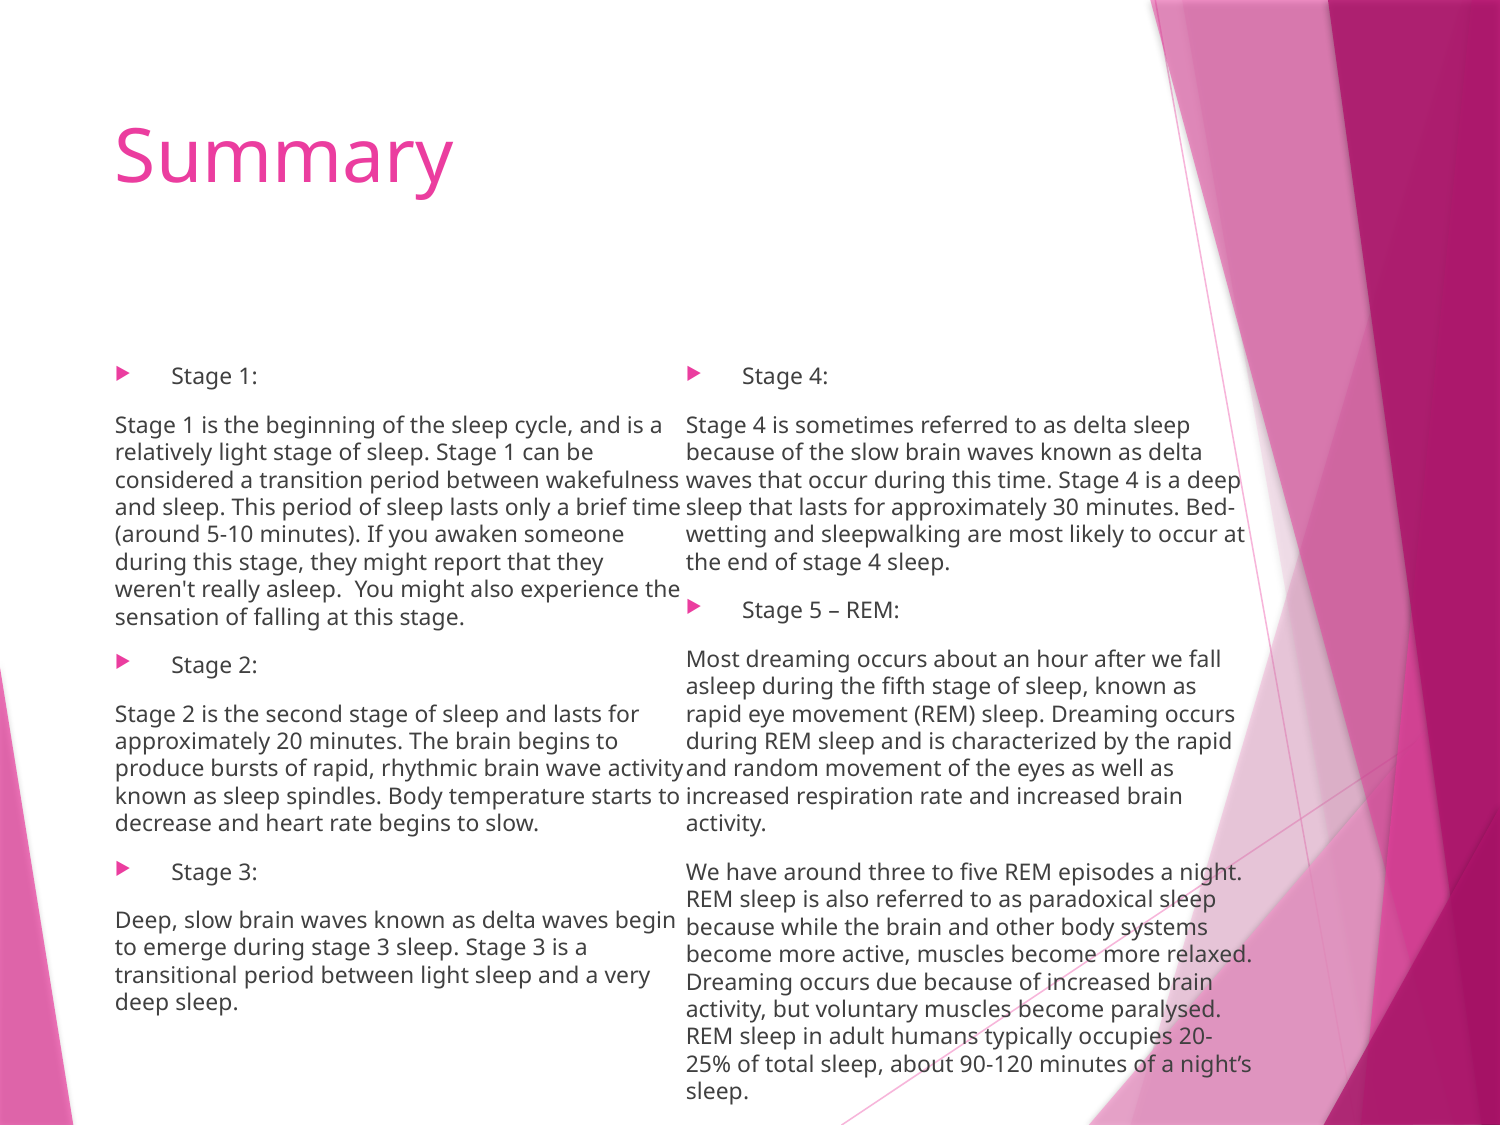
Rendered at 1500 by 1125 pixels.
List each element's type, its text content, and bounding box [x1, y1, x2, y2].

title Summary [99, 99, 1142, 317]
list Stage 1: Stage 1 is the beginning of the sleep cycle, and is a relatively light stage of sleep. Stage 1 can be considered a transition period between wakefulness and sleep. This period of sleep lasts only a brief time (around 5-10 minutes). If you awaken someone during this stage, they might report that they weren't really asleep. You might also experience the sensation of falling at this stage. Stage 2: Stage 2 is the second stage of sleep and lasts for approximately 20 minutes. The brain begins to produce bursts of rapid, rhythmic brain wave activity known as sleep spindles. Body temperature starts to decrease and heart rate begins to slow. Stage 3: Deep, slow brain waves known as delta waves begin to emerge during stage 3 sleep. Stage 3 is a transitional period between light sleep and a very deep sleep. Stage 4: Stage 4 is sometimes referred to as delta sleep because of the slow brain waves known as delta waves that occur during this time. Stage 4 is a deep sleep that lasts for approximately 30 minutes. Bed-wetting and sleepwalking are most likely to occur at the end of stage 4 sleep. Stage 5 – REM: Most dreaming occurs about an hour after we fall asleep during the fifth stage of sleep, known as rapid eye movement (REM) sleep. Dreaming occurs during REM sleep and is characterized by the rapid and random movement of the eyes as well as increased respiration rate and increased brain activity. We have around three to five REM episodes a night. REM sleep is also referred to as paradoxical sleep because while the brain and other body systems become more active, muscles become more relaxed. Dreaming occurs due because of increased brain activity, but voluntary muscles become paralysed. REM sleep in adult humans typically occupies 20-25% of total sleep, about 90-120 minutes of a night’s sleep. [99, 354, 1272, 992]
